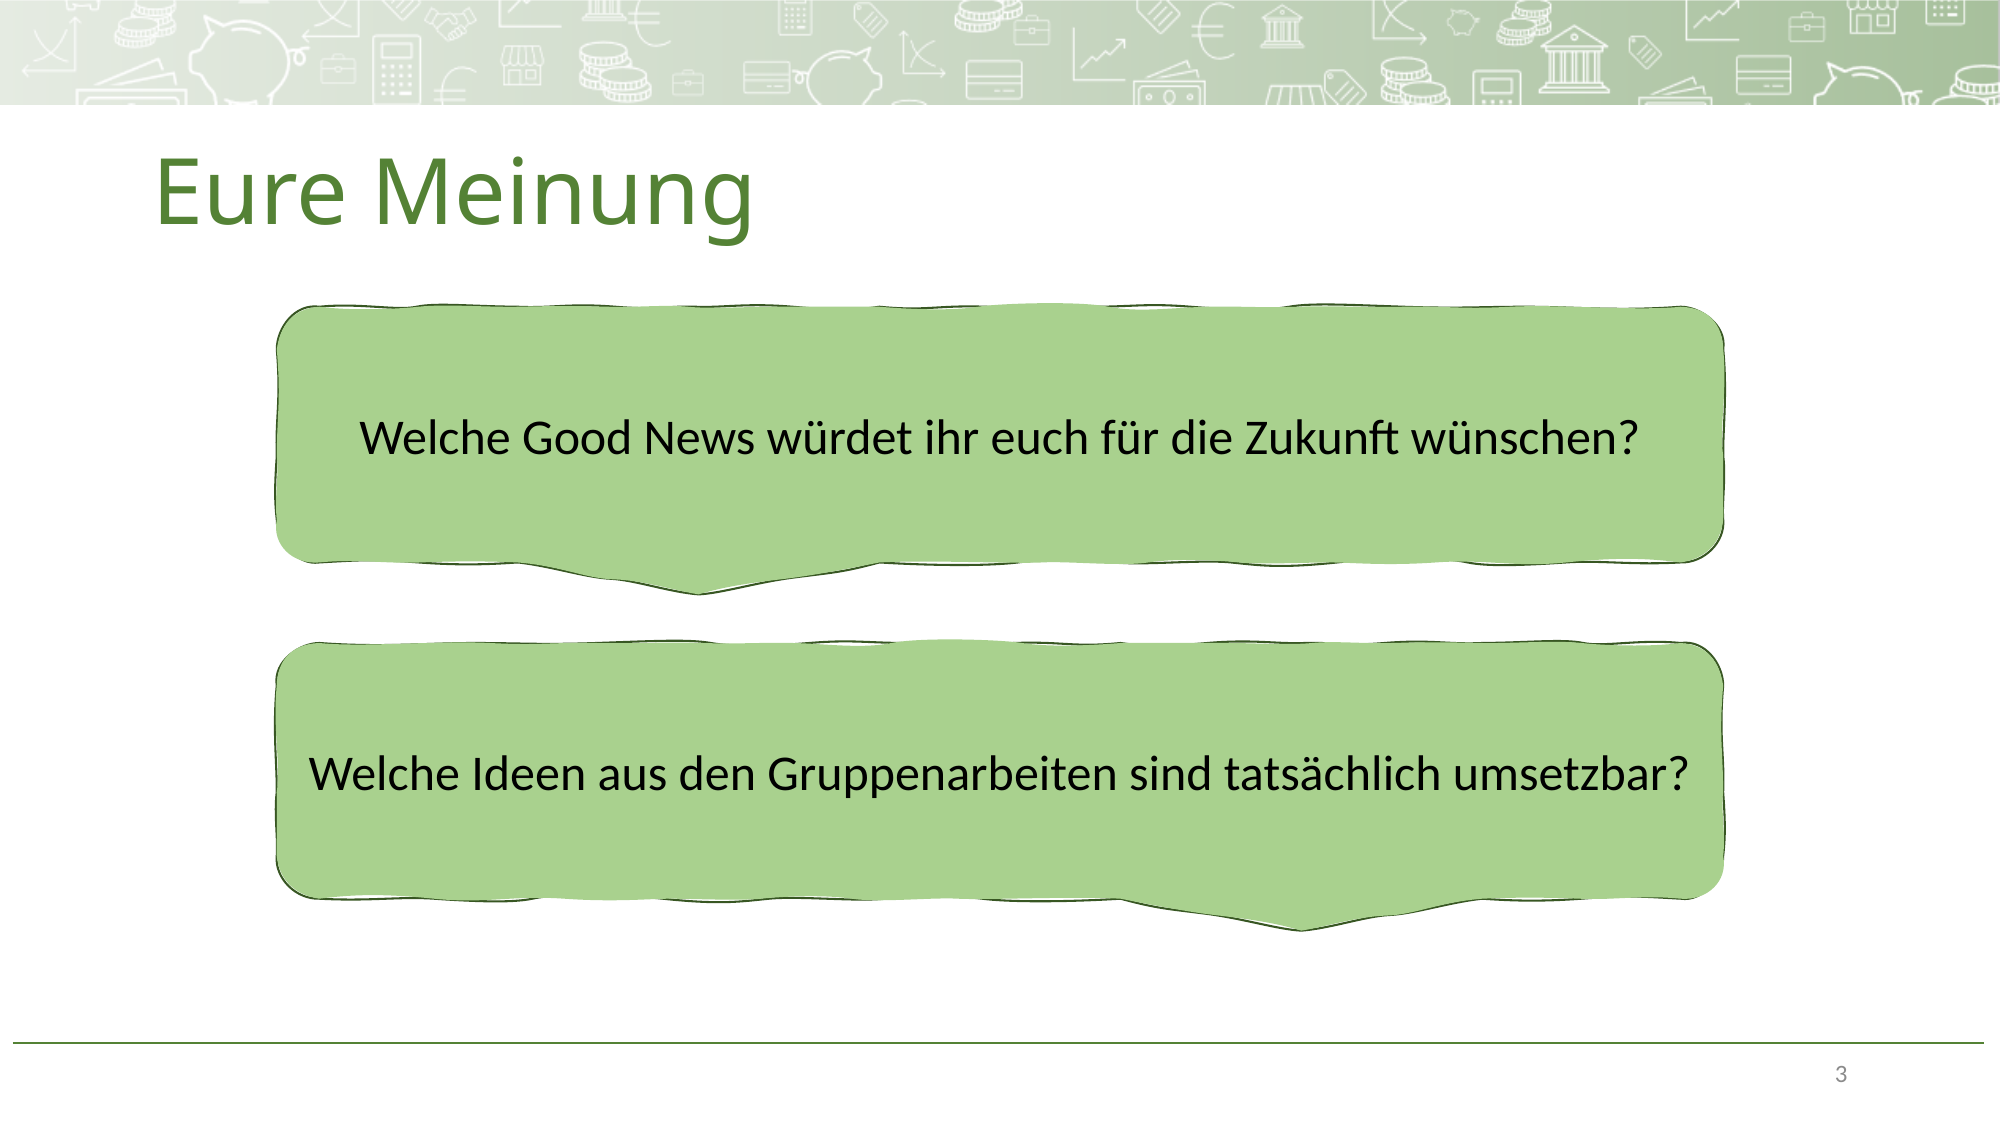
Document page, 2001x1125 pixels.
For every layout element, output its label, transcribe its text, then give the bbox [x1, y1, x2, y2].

title Eure Meinung [137, 111, 1863, 278]
picture [0, 0, 2000, 105]
text_box Welche Ideen aus den Gruppenarbeiten sind tatsächlich umsetzbar? [273, 639, 1726, 932]
slide_number 3 [1412, 1042, 1863, 1103]
text_box Welche Good News würdet ihr euch für die Zukunft wünschen? [274, 303, 1727, 596]
